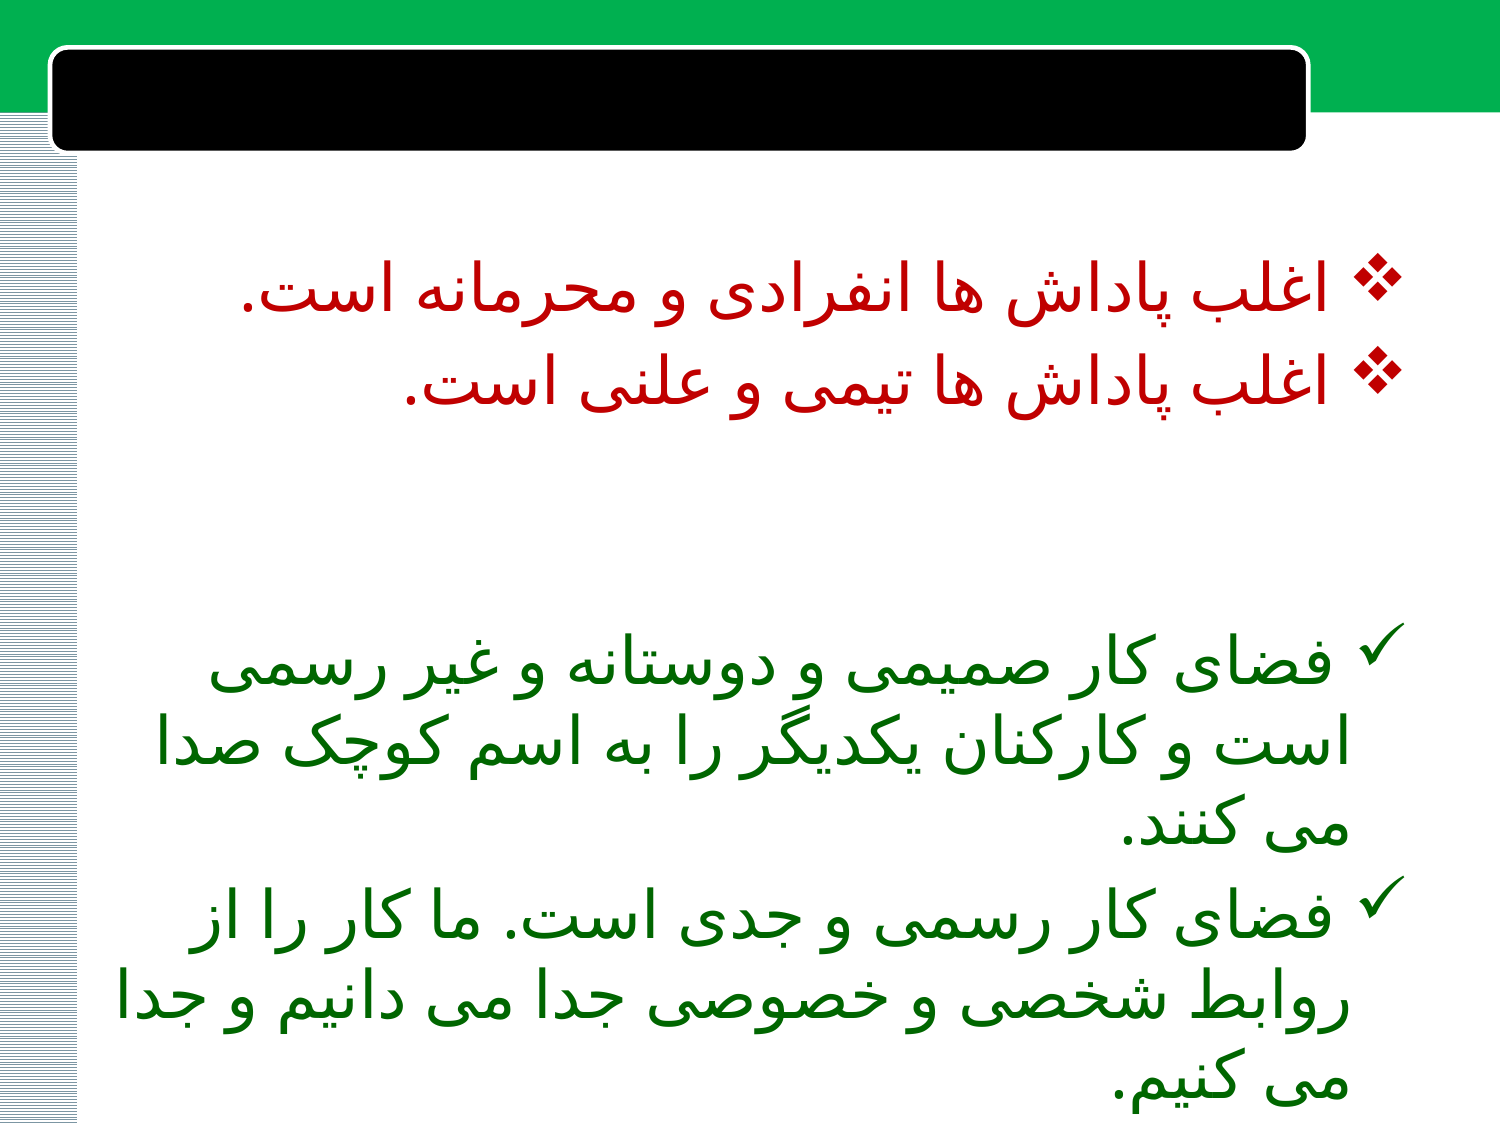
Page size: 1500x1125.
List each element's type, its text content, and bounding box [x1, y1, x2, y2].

list اغلب پاداش ها انفرادی و محرمانه است. اغلب پاداش ها تیمی و علنی است. فضای کار صمیمی و دوستانه و غیر رسمی است و کارکنان یکدیگر را به اسم کوچک صدا می کنند. فضای کار رسمی و جدی است. ما کار را از روابط شخصی و خصوصی جدا می دانیم و جدا می کنیم. [75, 237, 1425, 1050]
